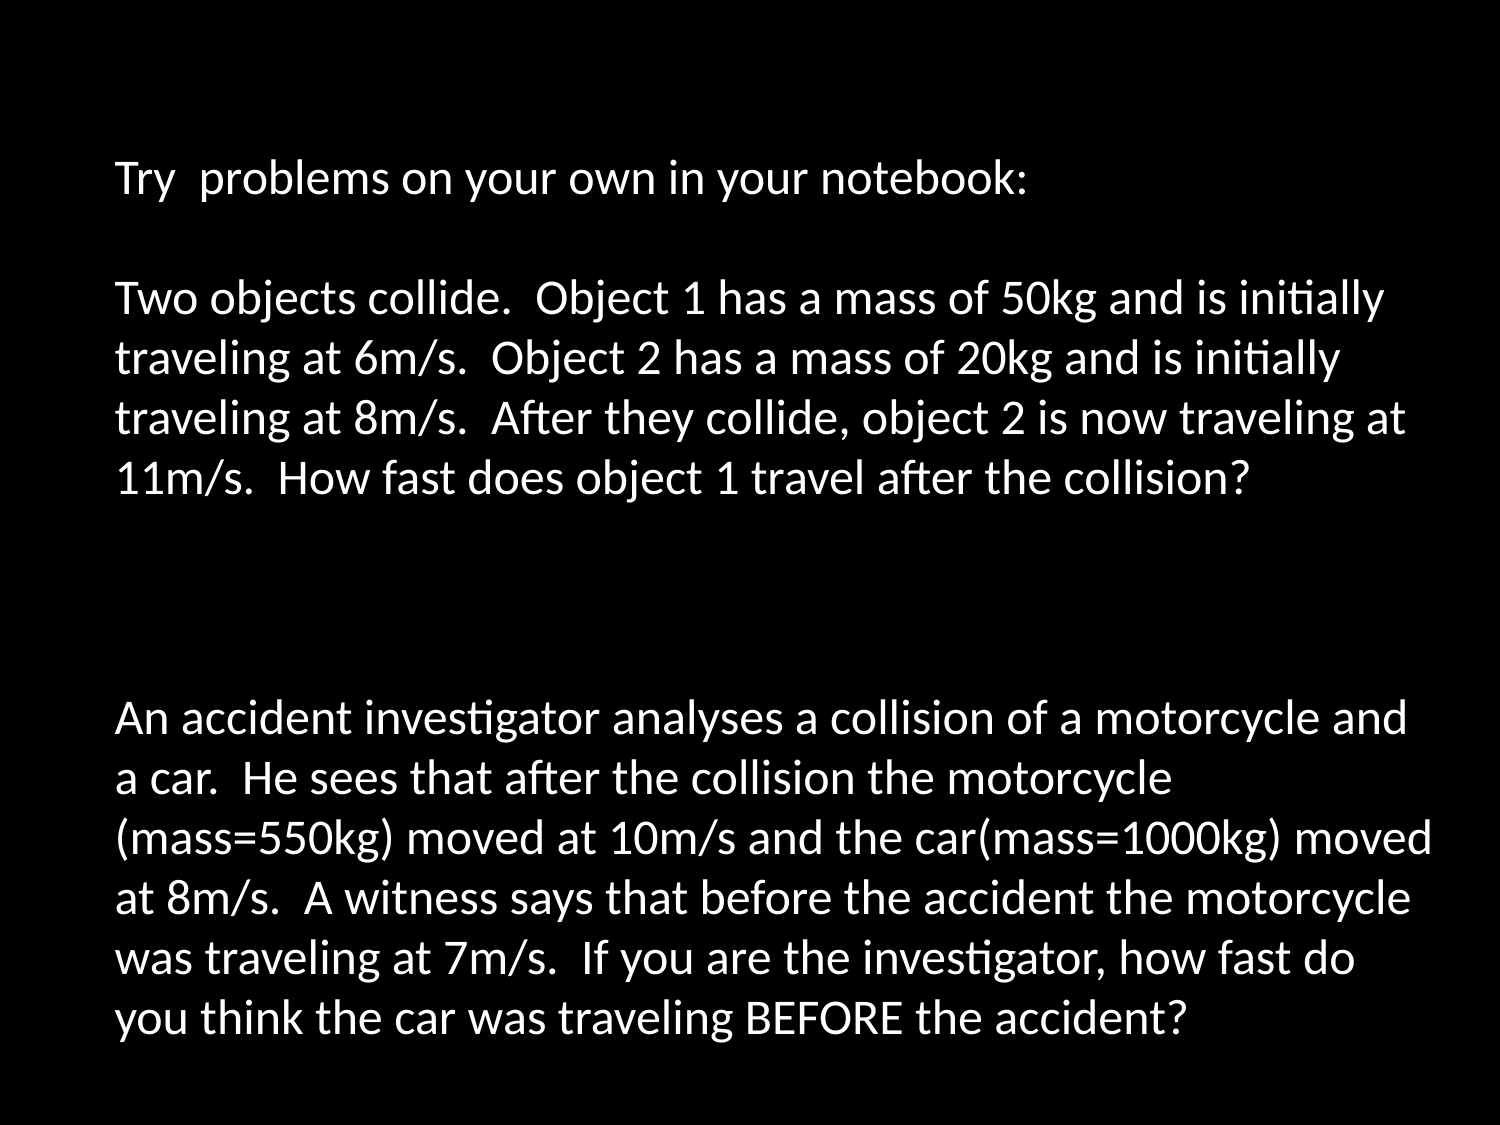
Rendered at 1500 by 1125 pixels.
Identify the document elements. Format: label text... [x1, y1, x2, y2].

text_box Try problems on your own in your notebook: Two objects collide. Object 1 has a mass of 50kg and is initially traveling at 6m/s. Object 2 has a mass of 20kg and is initially traveling at 8m/s. After they collide, object 2 is now traveling at 11m/s. How fast does object 1 travel after the collision? An accident investigator analyses a collision of a motorcycle and a car. He sees that after the collision the motorcycle (mass=550kg) moved at 10m/s and the car(mass=1000kg) moved at 8m/s. A witness says that before the accident the motorcycle was traveling at 7m/s. If you are the investigator, how fast do you think the car was traveling BEFORE the accident? [99, 137, 1450, 1053]
